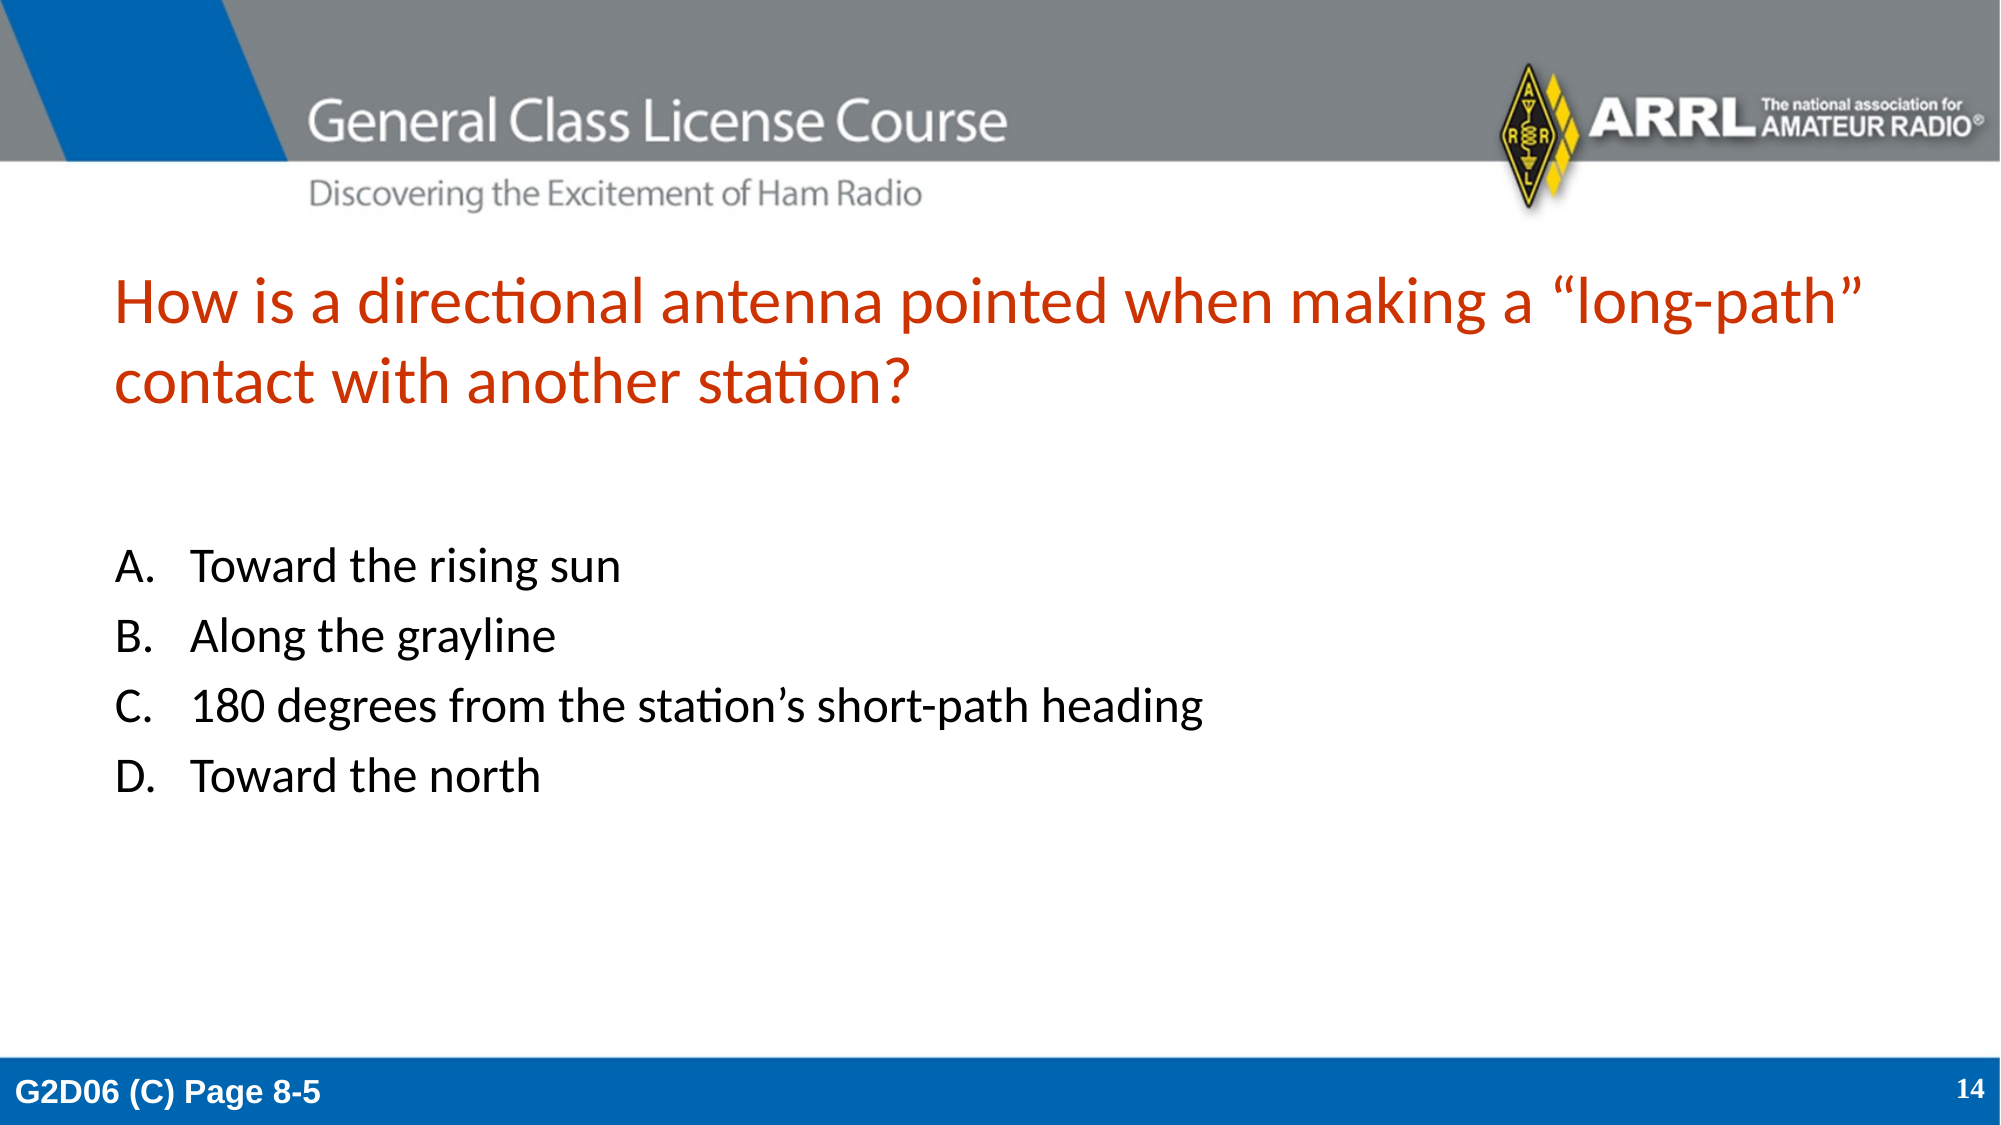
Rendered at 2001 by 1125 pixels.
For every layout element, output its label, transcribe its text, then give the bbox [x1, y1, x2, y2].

title How is a directional antenna pointed when making a “long-path” contact with another station? [99, 249, 1900, 468]
text_box 14 [1875, 1062, 2000, 1113]
picture [0, 0, 2001, 1125]
list Toward the rising sun Along the grayline 180 degrees from the station’s short-path heading Toward the north [99, 525, 1900, 1005]
text_box G2D06 (C) Page 8-5 [0, 1062, 1313, 1118]
